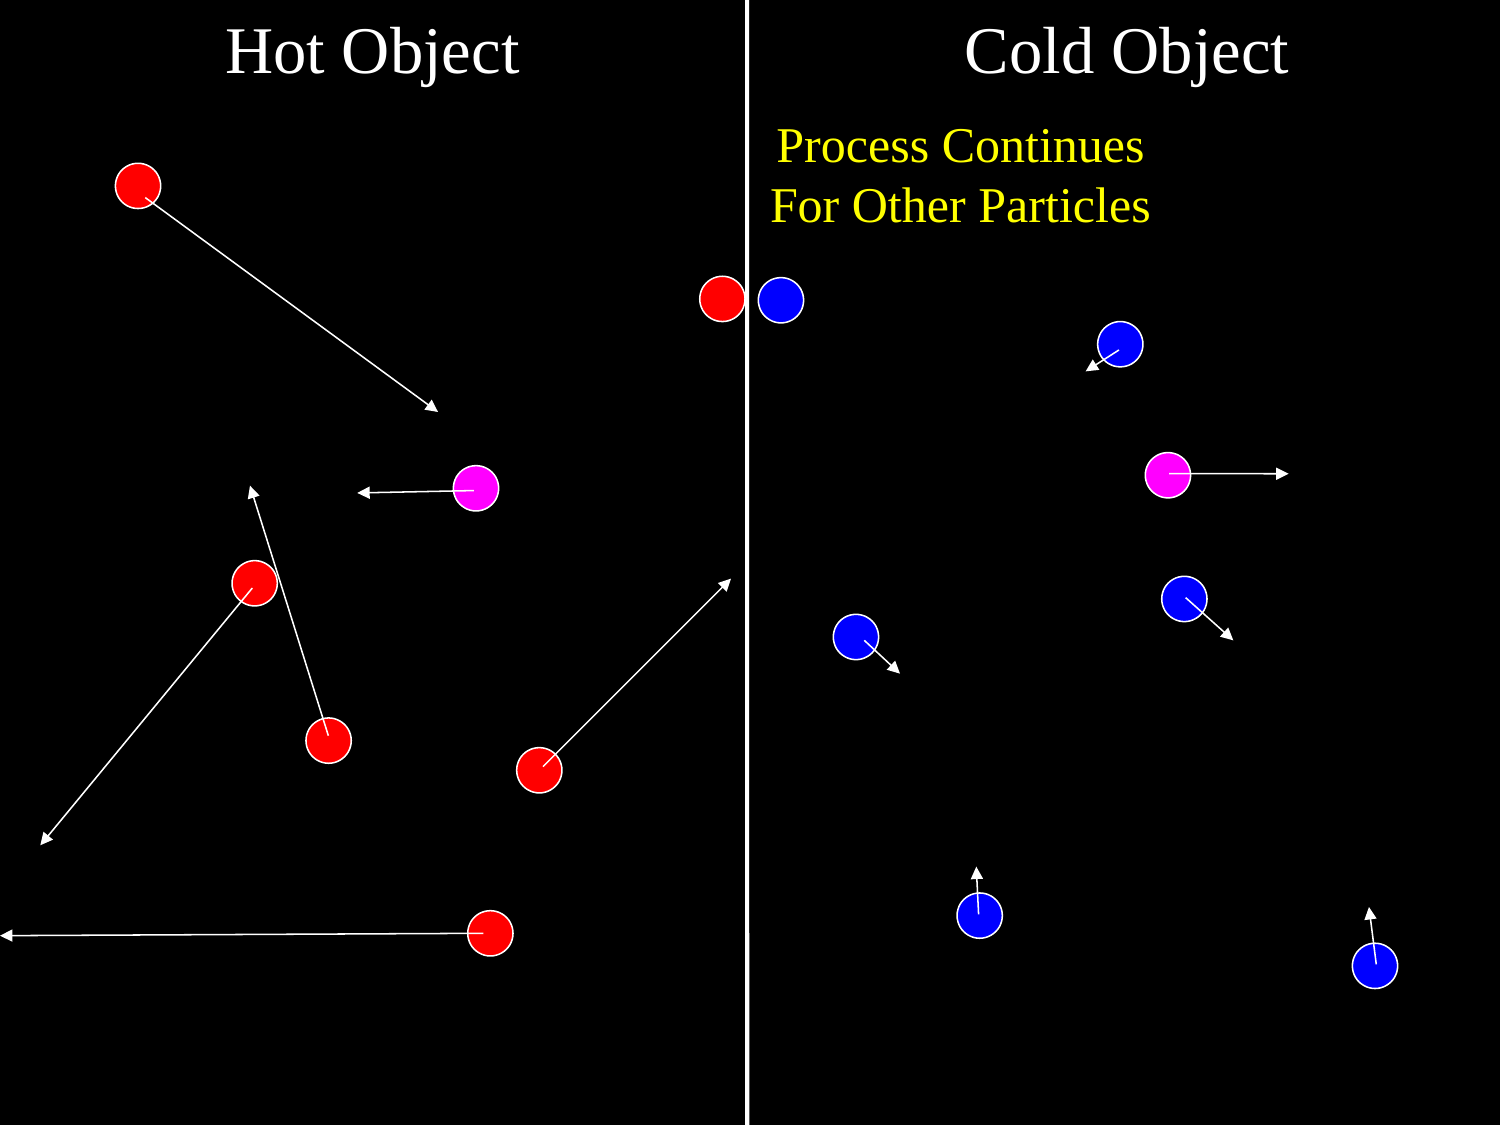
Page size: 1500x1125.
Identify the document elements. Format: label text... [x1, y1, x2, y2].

text_box [957, 892, 1003, 939]
text_box [833, 614, 879, 660]
text_box [516, 747, 562, 793]
text_box [247, 485, 329, 736]
text_box [758, 277, 804, 323]
text_box [1364, 907, 1377, 965]
text_box [40, 587, 253, 846]
text_box [115, 163, 161, 209]
text_box [1085, 349, 1120, 372]
text_box [699, 276, 746, 322]
text_box [0, 929, 484, 942]
text_box [1161, 576, 1208, 622]
text_box Process Continues For Other Particles [750, 104, 1172, 240]
text_box [1097, 321, 1143, 367]
text_box [467, 910, 514, 956]
text_box [453, 465, 499, 511]
text_box [1185, 597, 1234, 641]
text_box [357, 486, 474, 499]
text_box [305, 717, 352, 764]
text_box [145, 197, 439, 412]
text_box [864, 640, 901, 674]
text_box [542, 578, 731, 767]
text_box [1169, 467, 1289, 480]
text_box [232, 560, 278, 606]
text_box [970, 866, 984, 915]
text_box [1352, 943, 1398, 989]
text_box Hot Object [0, 0, 746, 95]
text_box [1145, 452, 1191, 498]
text_box Cold Object [754, 0, 1500, 95]
